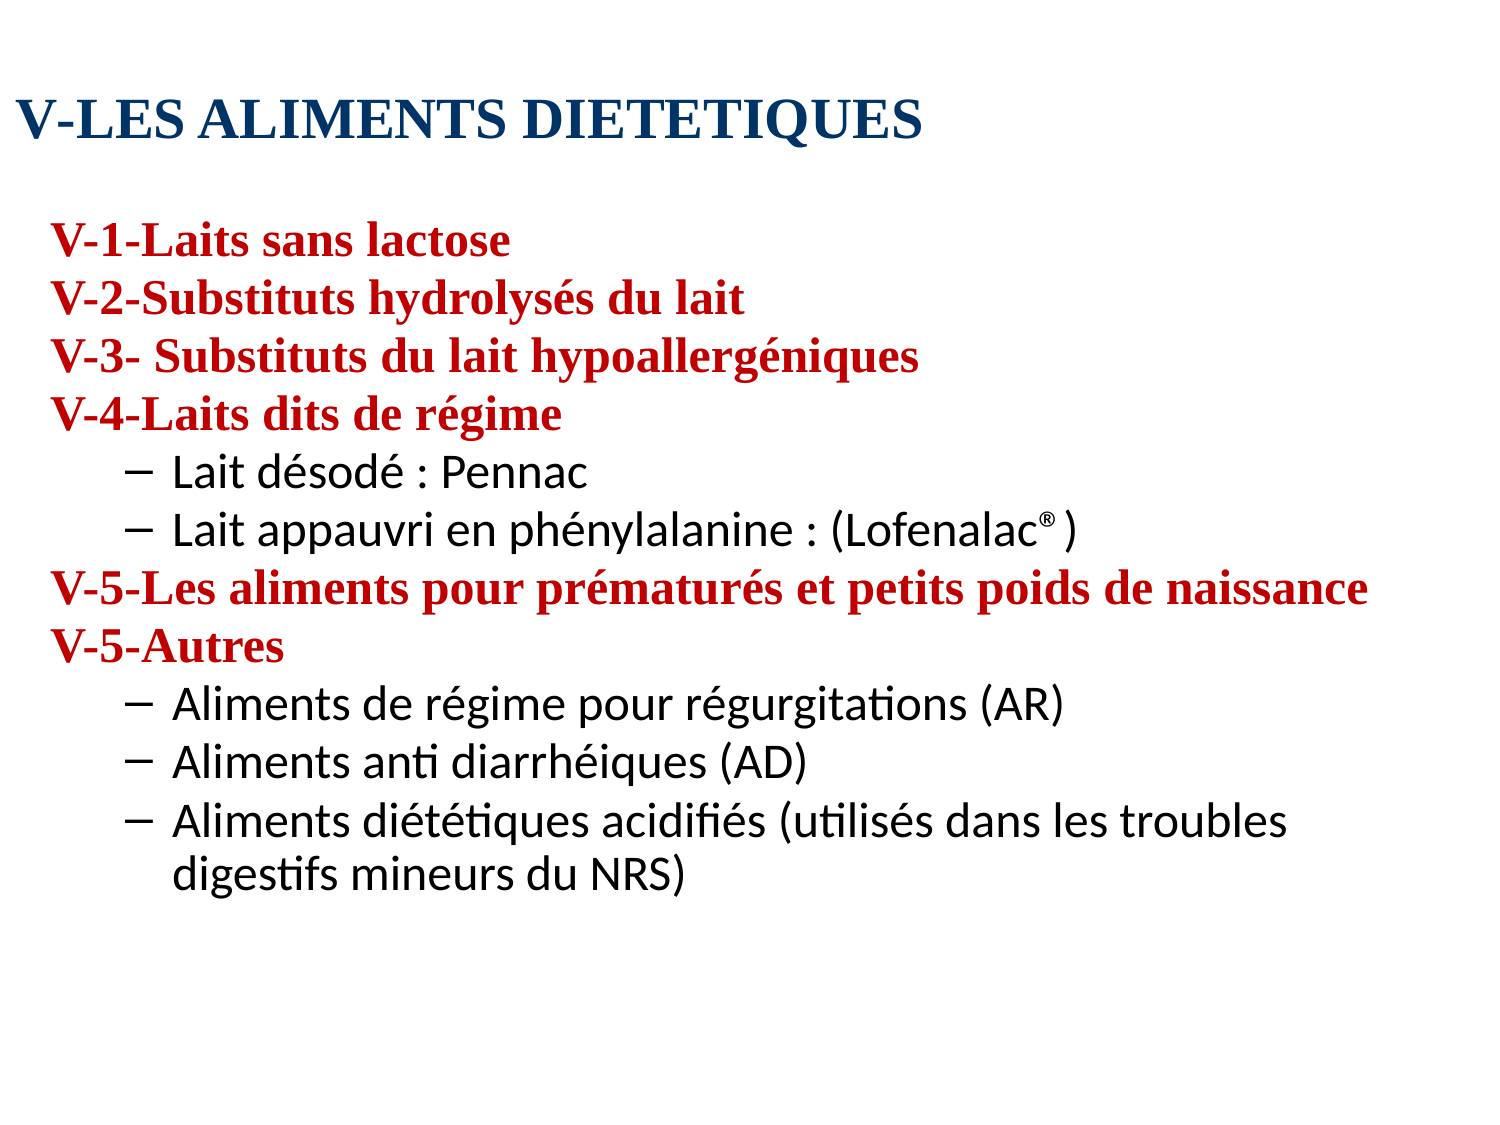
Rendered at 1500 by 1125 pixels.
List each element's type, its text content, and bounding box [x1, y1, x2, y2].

title V‑LES ALIMENTS DIETETIQUES [0, 46, 1348, 235]
list V-1‑Laits sans lactose V-2‑Substituts hydrolysés du lait V-3‑ Substituts du lait hypoallergéniques V-4‑Laits dits de régime Lait désodé : Pennac Lait appauvri en phénylalanine : (Lofenalac®) V-5‑Les aliments pour prématurés et petits poids de naissance V-5‑Autres Aliments de régime pour régurgitations (AR) Aliments anti diarrhéiques (AD) Aliments diététiques acidifiés (utilisés dans les troubles digestifs mineurs du NRS) [34, 210, 1442, 1032]
